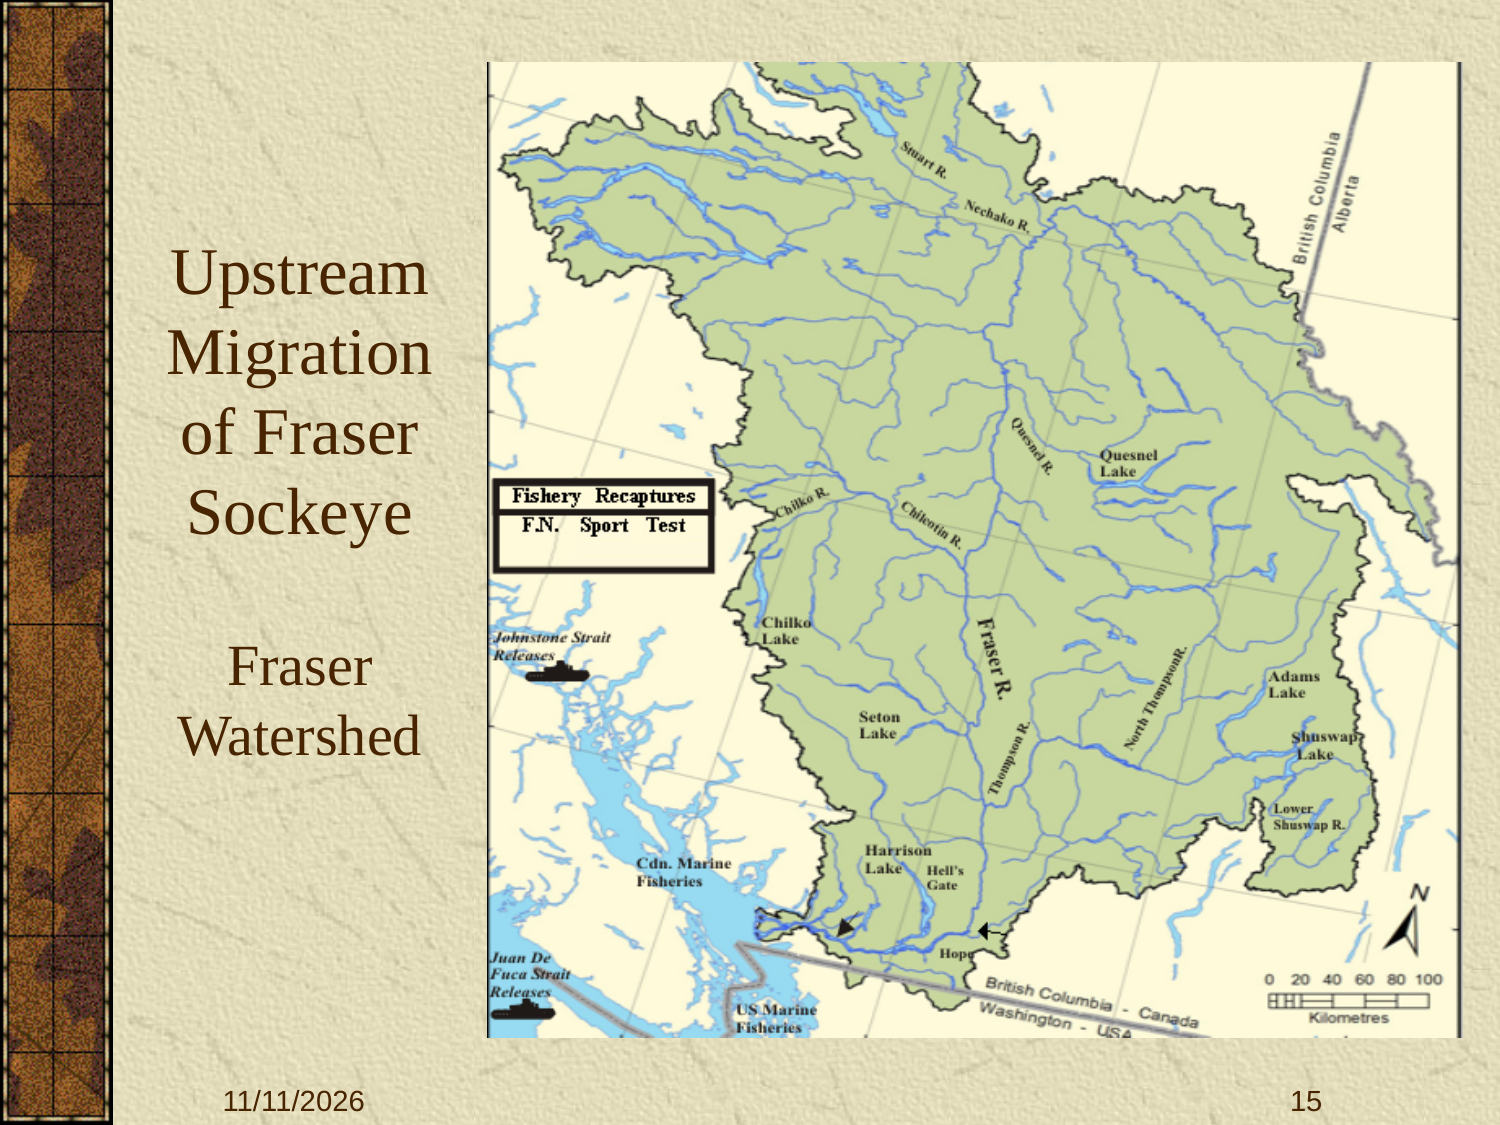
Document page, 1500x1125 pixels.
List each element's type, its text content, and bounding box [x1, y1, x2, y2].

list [487, 62, 1463, 1038]
picture [0, 0, 1500, 1125]
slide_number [137, 1049, 451, 1125]
title Upstream Migration of Fraser Sockeye Fraser Watershed [137, 74, 463, 776]
slide_number 15 [1149, 1049, 1463, 1125]
